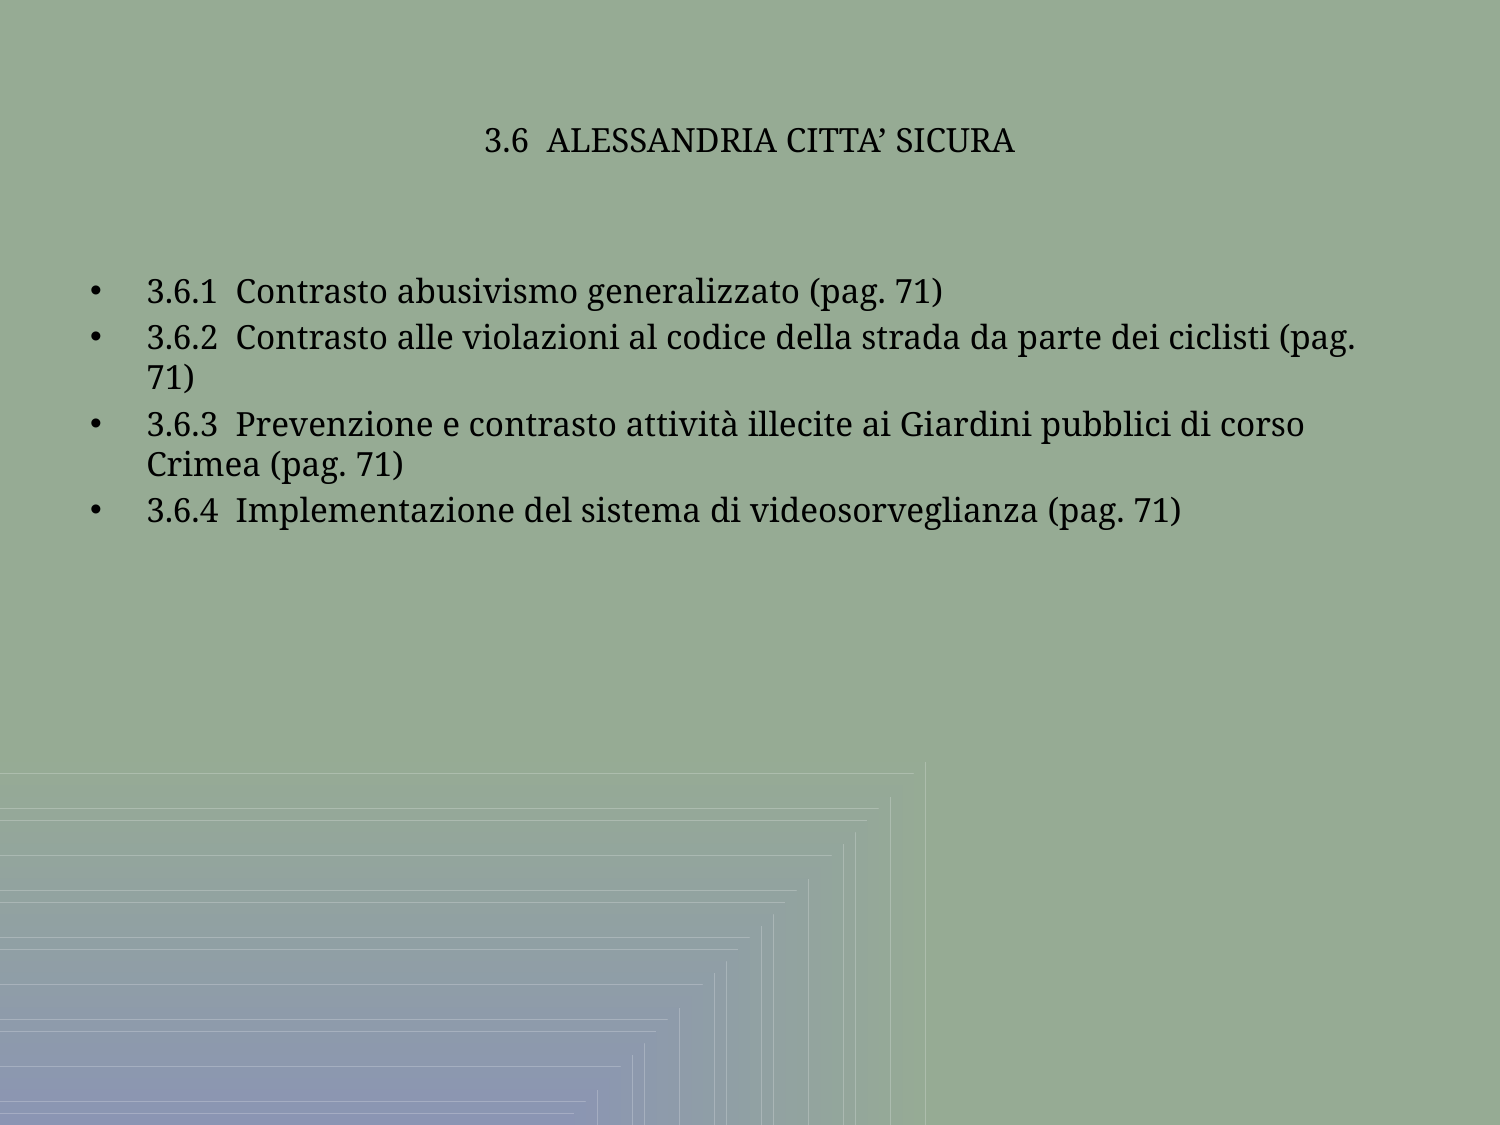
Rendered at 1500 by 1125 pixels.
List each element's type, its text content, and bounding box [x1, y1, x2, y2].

list 3.6.1 Contrasto abusivismo generalizzato (pag. 71) 3.6.2 Contrasto alle violazioni al codice della strada da parte dei ciclisti (pag. 71) 3.6.3 Prevenzione e contrasto attività illecite ai Giardini pubblici di corso Crimea (pag. 71) 3.6.4 Implementazione del sistema di videosorveglianza (pag. 71) [75, 262, 1425, 1005]
title 3.6 ALESSANDRIA CITTA’ SICURA [75, 45, 1425, 233]
